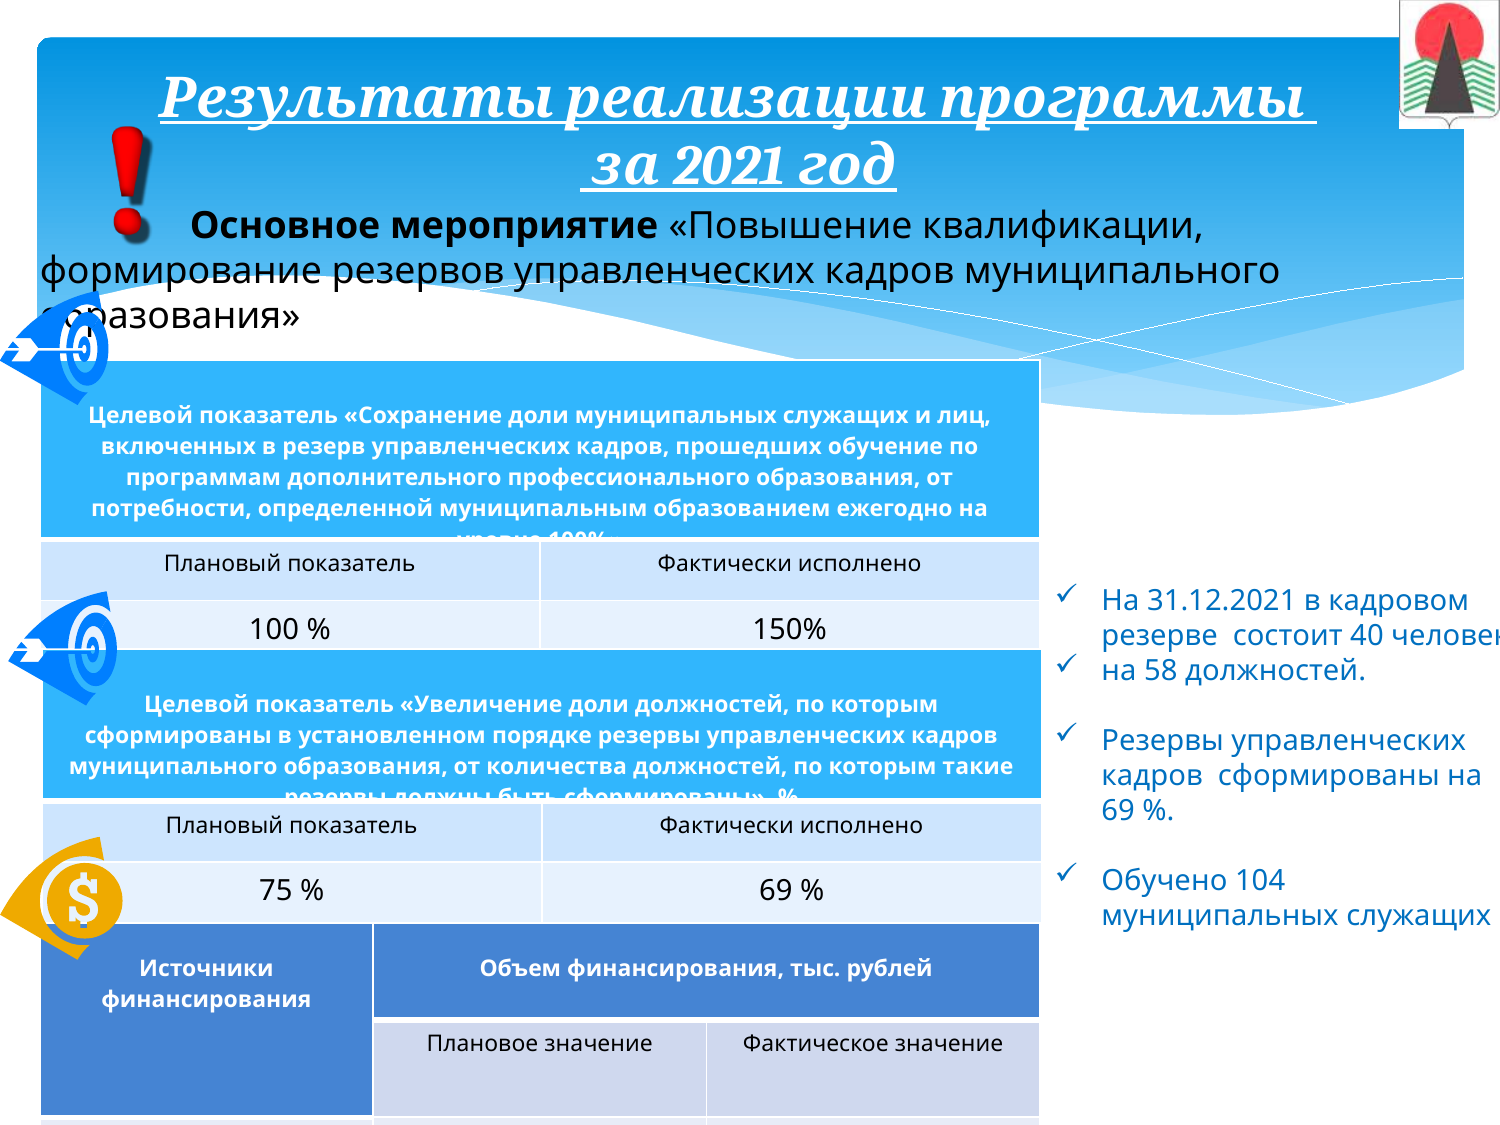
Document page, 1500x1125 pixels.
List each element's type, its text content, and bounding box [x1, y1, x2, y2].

table_cell Фактическое значение [707, 1023, 1039, 1116]
table_header Целевой показатель «Увеличение доли должностей, по которым сформированы в установленном порядке резервы управленческих кадров муниципального образования, от количества должностей, по которым такие резервы должны быть сформированы», % [43, 650, 1041, 798]
table_cell Плановое значение [374, 1023, 706, 1116]
table_cell 881,4 [374, 1118, 706, 1125]
table_header Источники финансирования [41, 924, 372, 1115]
picture [7, 590, 118, 706]
table_cell 69 % [543, 863, 1041, 922]
title Результаты реализации программы за 2021 год [63, 25, 1414, 148]
table_header Целевой показатель «Сохранение доли муниципальных служащих и лиц, включенных в резерв управленческих кадров, прошедших обучение по программам дополнительного профессионального образования, от потребности, определенной муниципальным образованием ежегодно на уровне 100%» [41, 361, 1039, 537]
table_cell Плановый показатель [43, 804, 541, 861]
picture [0, 836, 123, 960]
table_cell 100 % [122, 601, 539, 648]
table_cell 75 % [128, 863, 541, 922]
picture [1399, 0, 1500, 129]
table_cell Местный бюджет [41, 1120, 372, 1125]
picture [0, 290, 109, 406]
table_cell 150% [541, 601, 1039, 648]
table_cell Плановый показатель [41, 542, 539, 600]
table_cell Фактически исполнено [541, 542, 1039, 600]
text_box На 31.12.2021 в кадровом резерве состоит 40 человек на 58 должностей. Резервы управленческих кадров сформированы на 69 %. Обучено 104 муниципальных служащих [1039, 574, 1500, 939]
text_box Основное мероприятие «Повышение квалификации, формирование резервов управленческих кадров муниципального образования» [25, 148, 1500, 344]
table_header Объем финансирования, тыс. рублей [374, 924, 1039, 1017]
table_cell 870,6 [707, 1118, 1039, 1125]
table_cell Фактически исполнено [543, 804, 1041, 861]
picture [65, 122, 193, 250]
